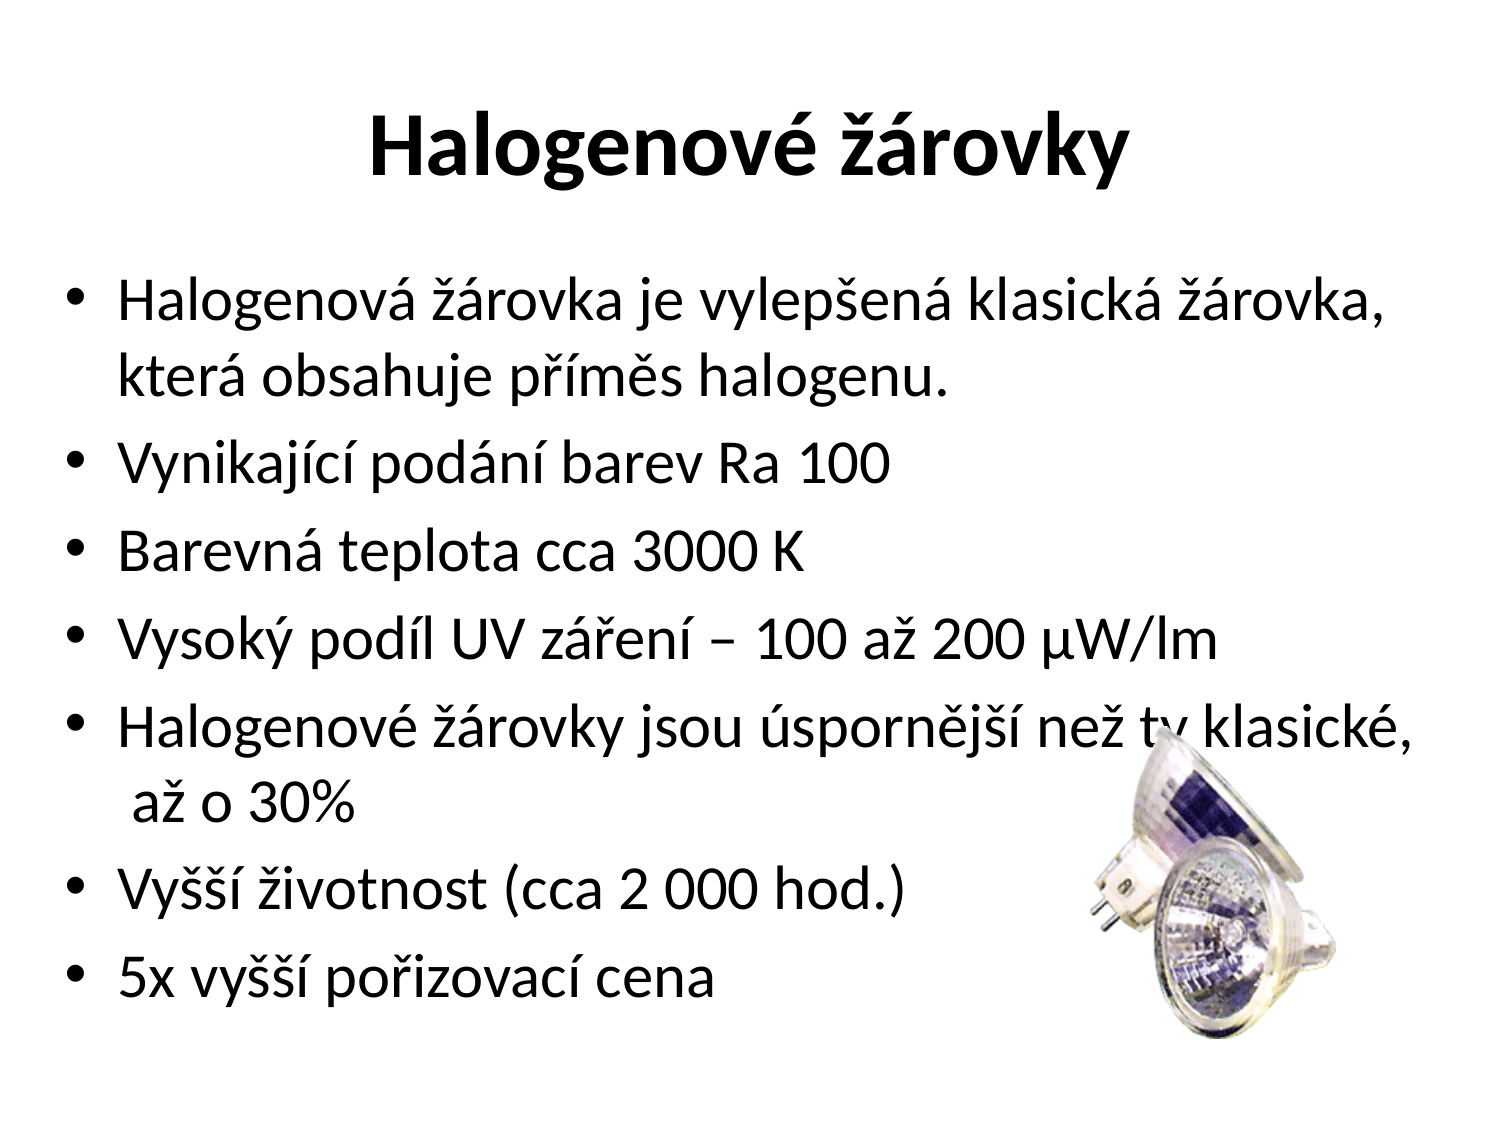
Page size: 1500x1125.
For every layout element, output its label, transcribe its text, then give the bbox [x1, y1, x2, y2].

list Halogenová žárovka je vylepšená klasická žárovka, která obsahuje příměs halogenu. Vynikající podání barev Ra 100 Barevná teplota cca 3000 K Vysoký podíl UV záření – 100 až 200 µW/lm Halogenové žárovky jsou úspornější než ty klasické, až o 30% Vyšší životnost (cca 2 000 hod.) 5x vyšší pořizovací cena [49, 250, 1445, 1020]
title Halogenové žárovky [75, 45, 1425, 233]
picture [1089, 726, 1336, 1040]
